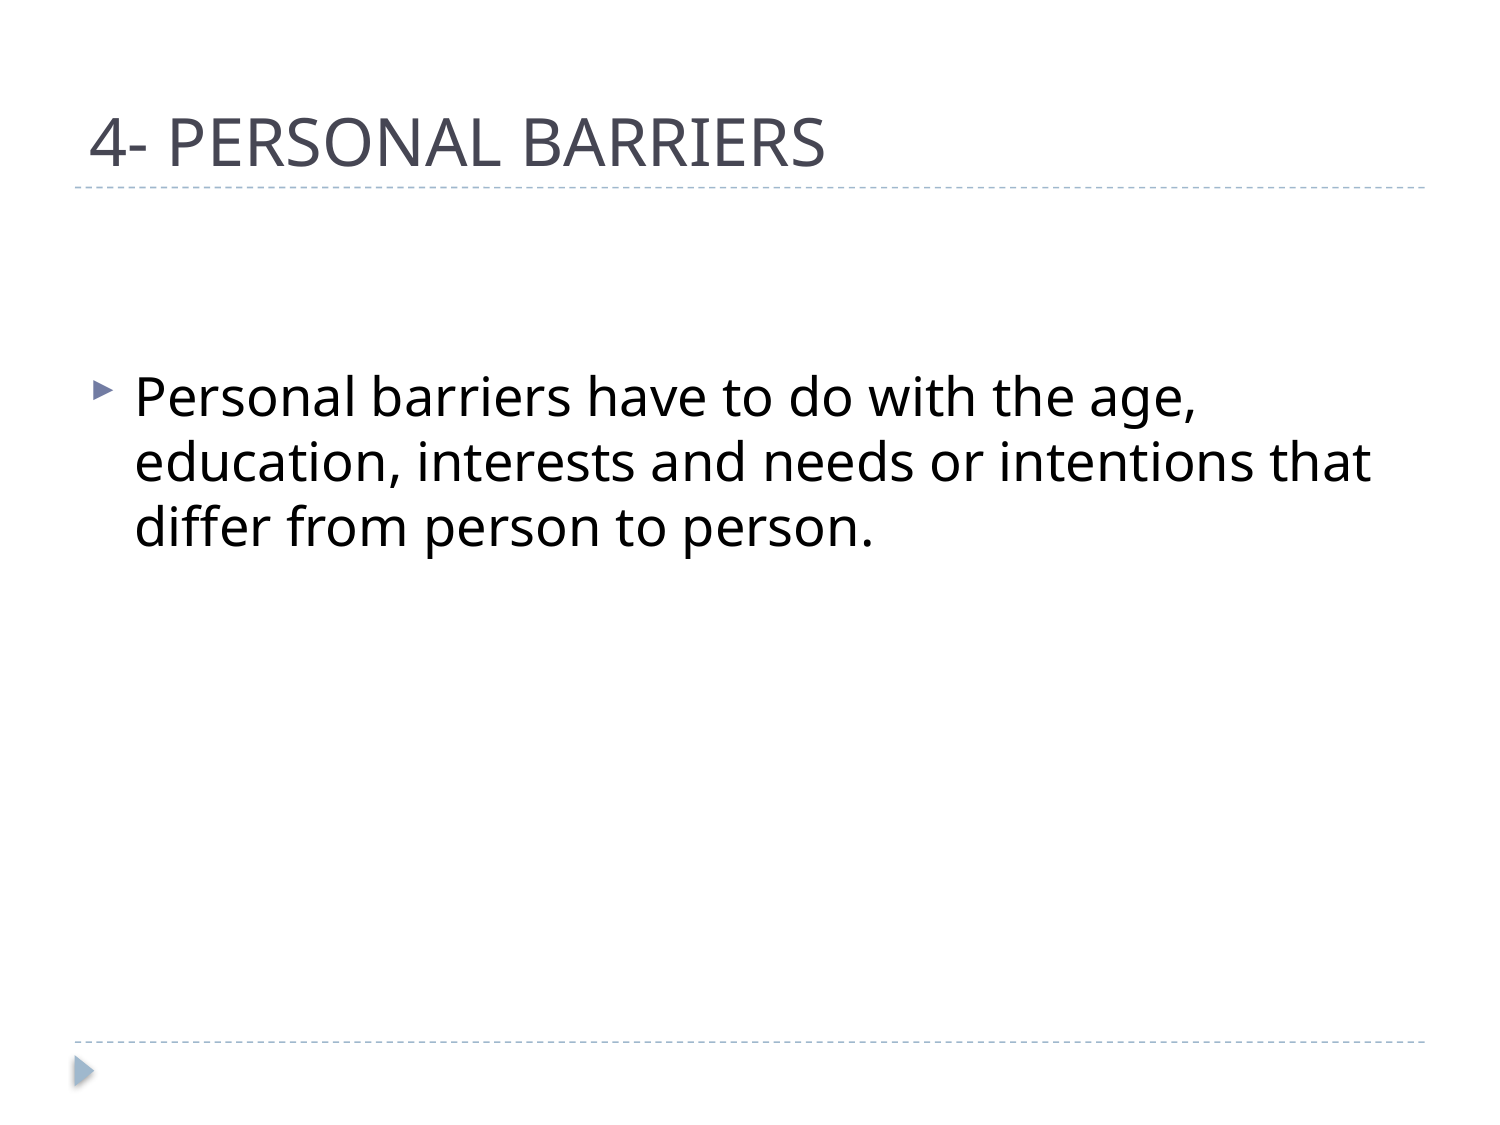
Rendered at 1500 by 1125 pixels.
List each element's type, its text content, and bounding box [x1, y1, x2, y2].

list Personal barriers have to do with the age, education, interests and needs or intentions that differ from person to person. [75, 200, 1425, 1010]
title 4- PERSONAL BARRIERS [75, 24, 1425, 188]
